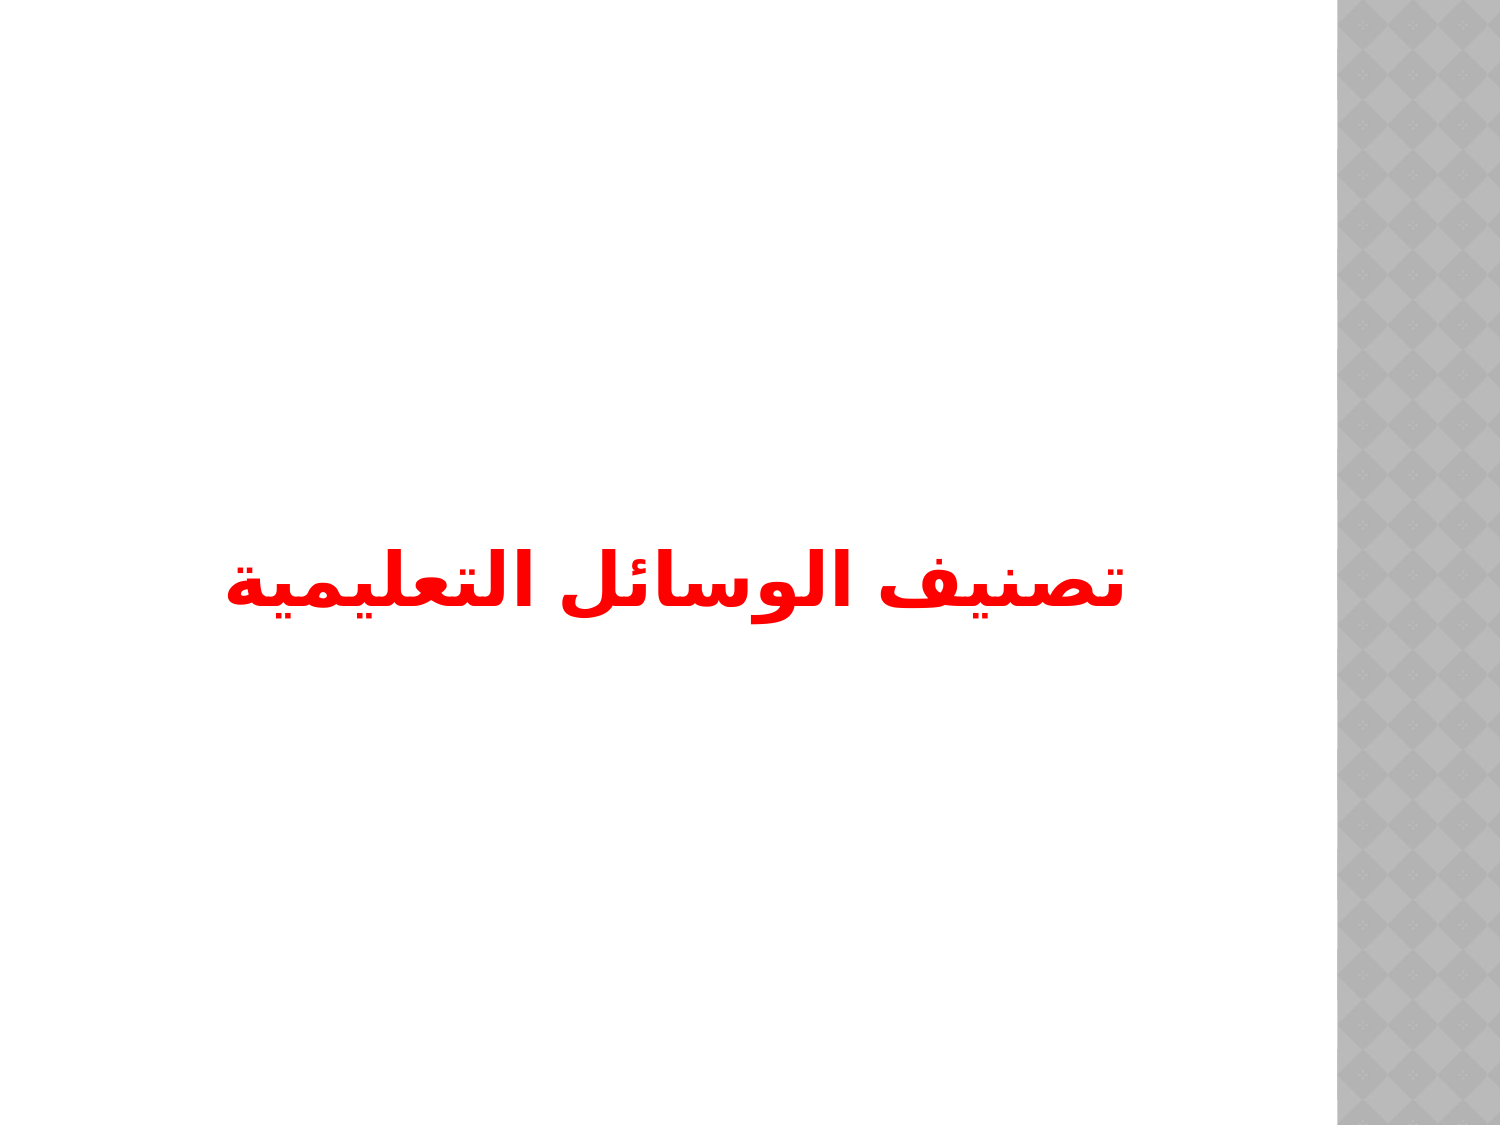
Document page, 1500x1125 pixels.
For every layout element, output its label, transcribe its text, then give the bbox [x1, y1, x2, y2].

title تصنيف الوسائل التعليمية [194, 37, 1376, 622]
